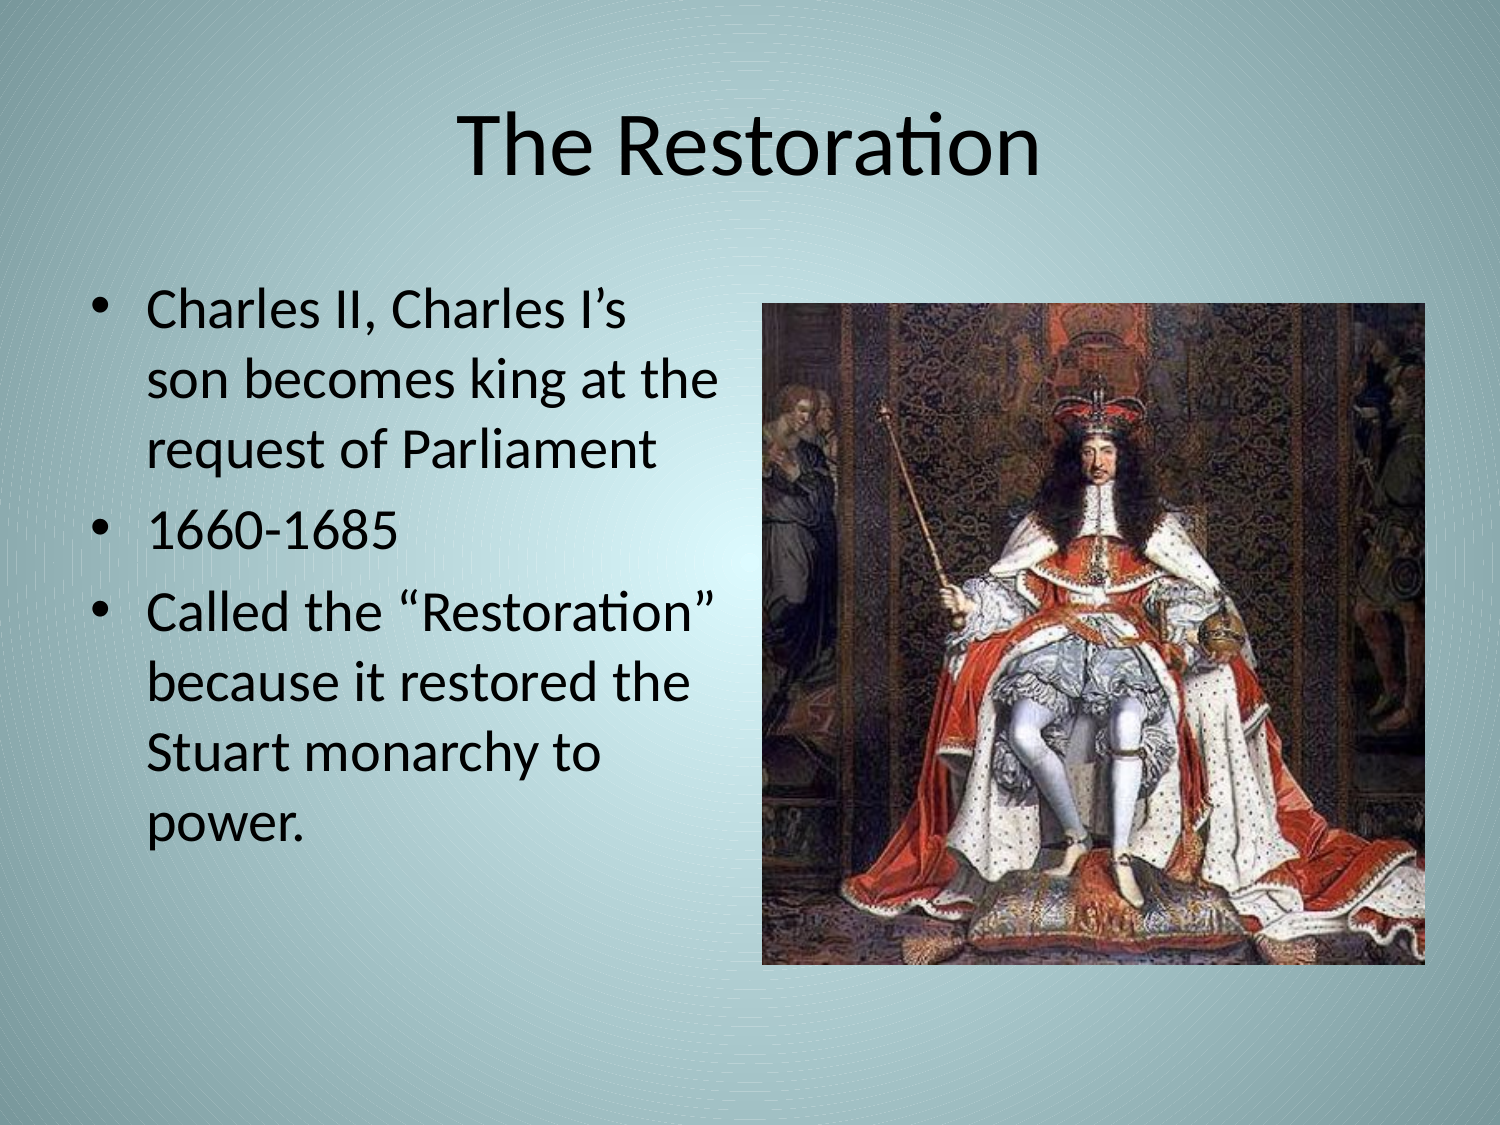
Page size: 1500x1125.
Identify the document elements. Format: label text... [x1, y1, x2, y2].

list Charles II, Charles I’s son becomes king at the request of Parliament 1660-1685 Called the “Restoration” because it restored the Stuart monarchy to power. [75, 262, 738, 1005]
title The Restoration [75, 45, 1425, 233]
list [762, 302, 1426, 965]
